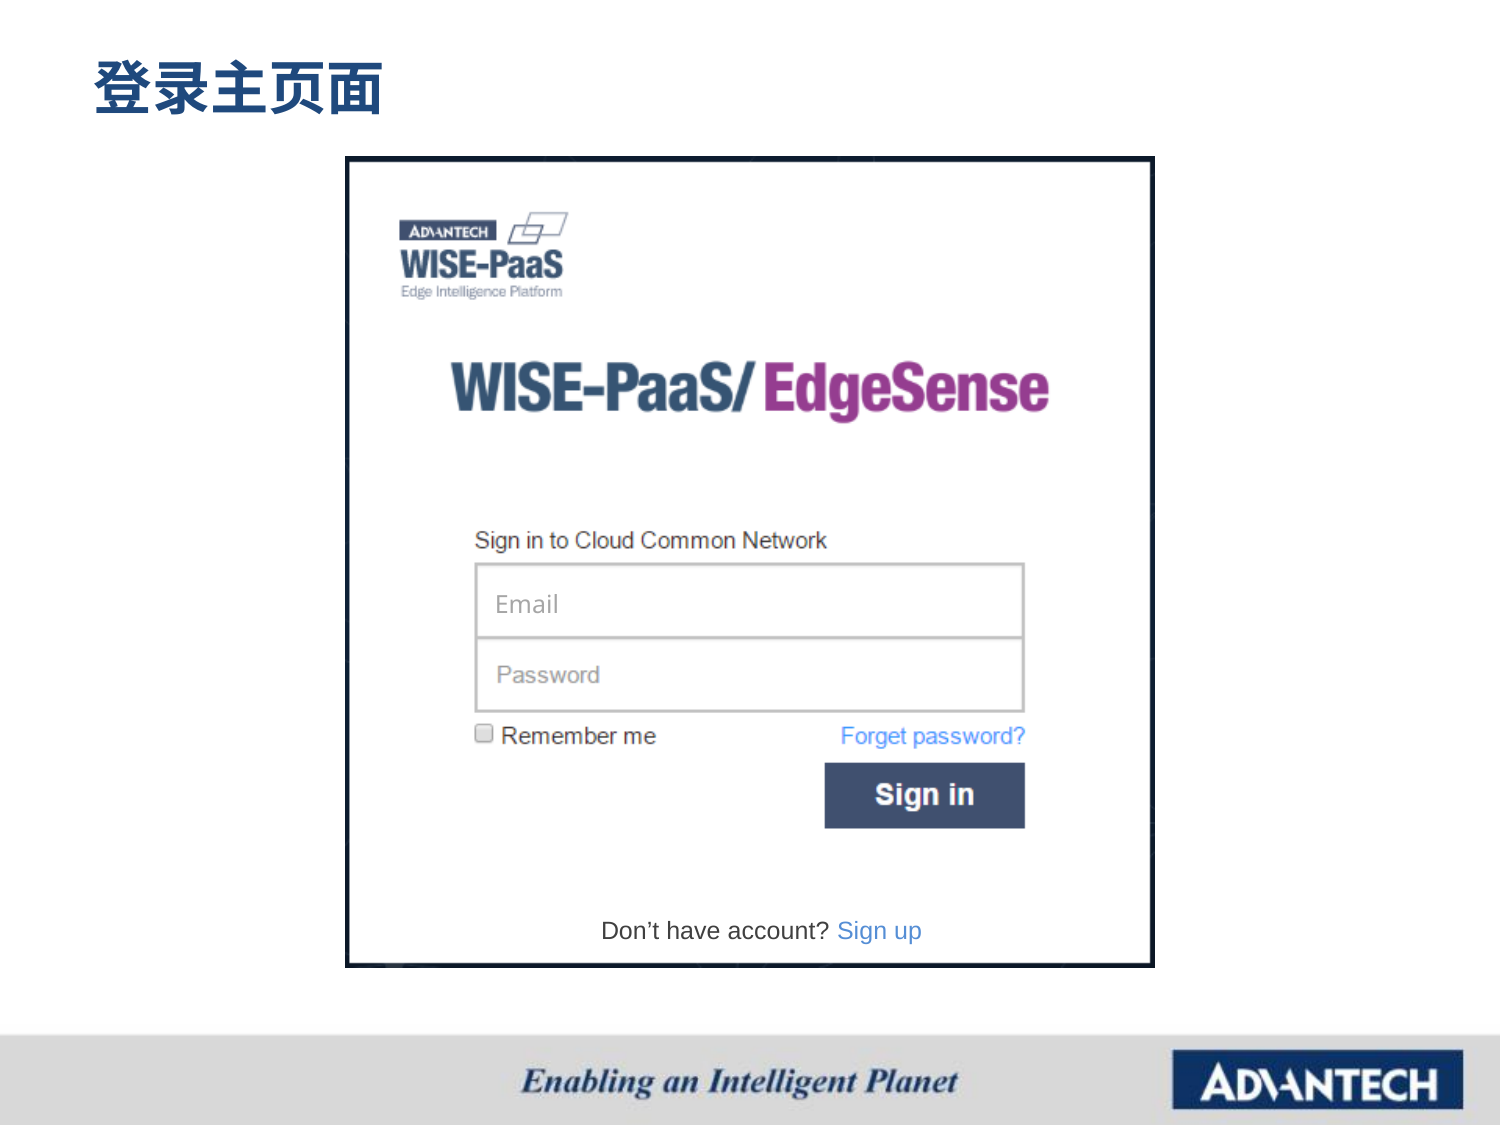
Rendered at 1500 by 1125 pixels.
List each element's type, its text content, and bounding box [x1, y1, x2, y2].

picture [0, 0, 1500, 1125]
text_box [345, 156, 1163, 969]
text_box 登录主页面 [79, 54, 1437, 169]
